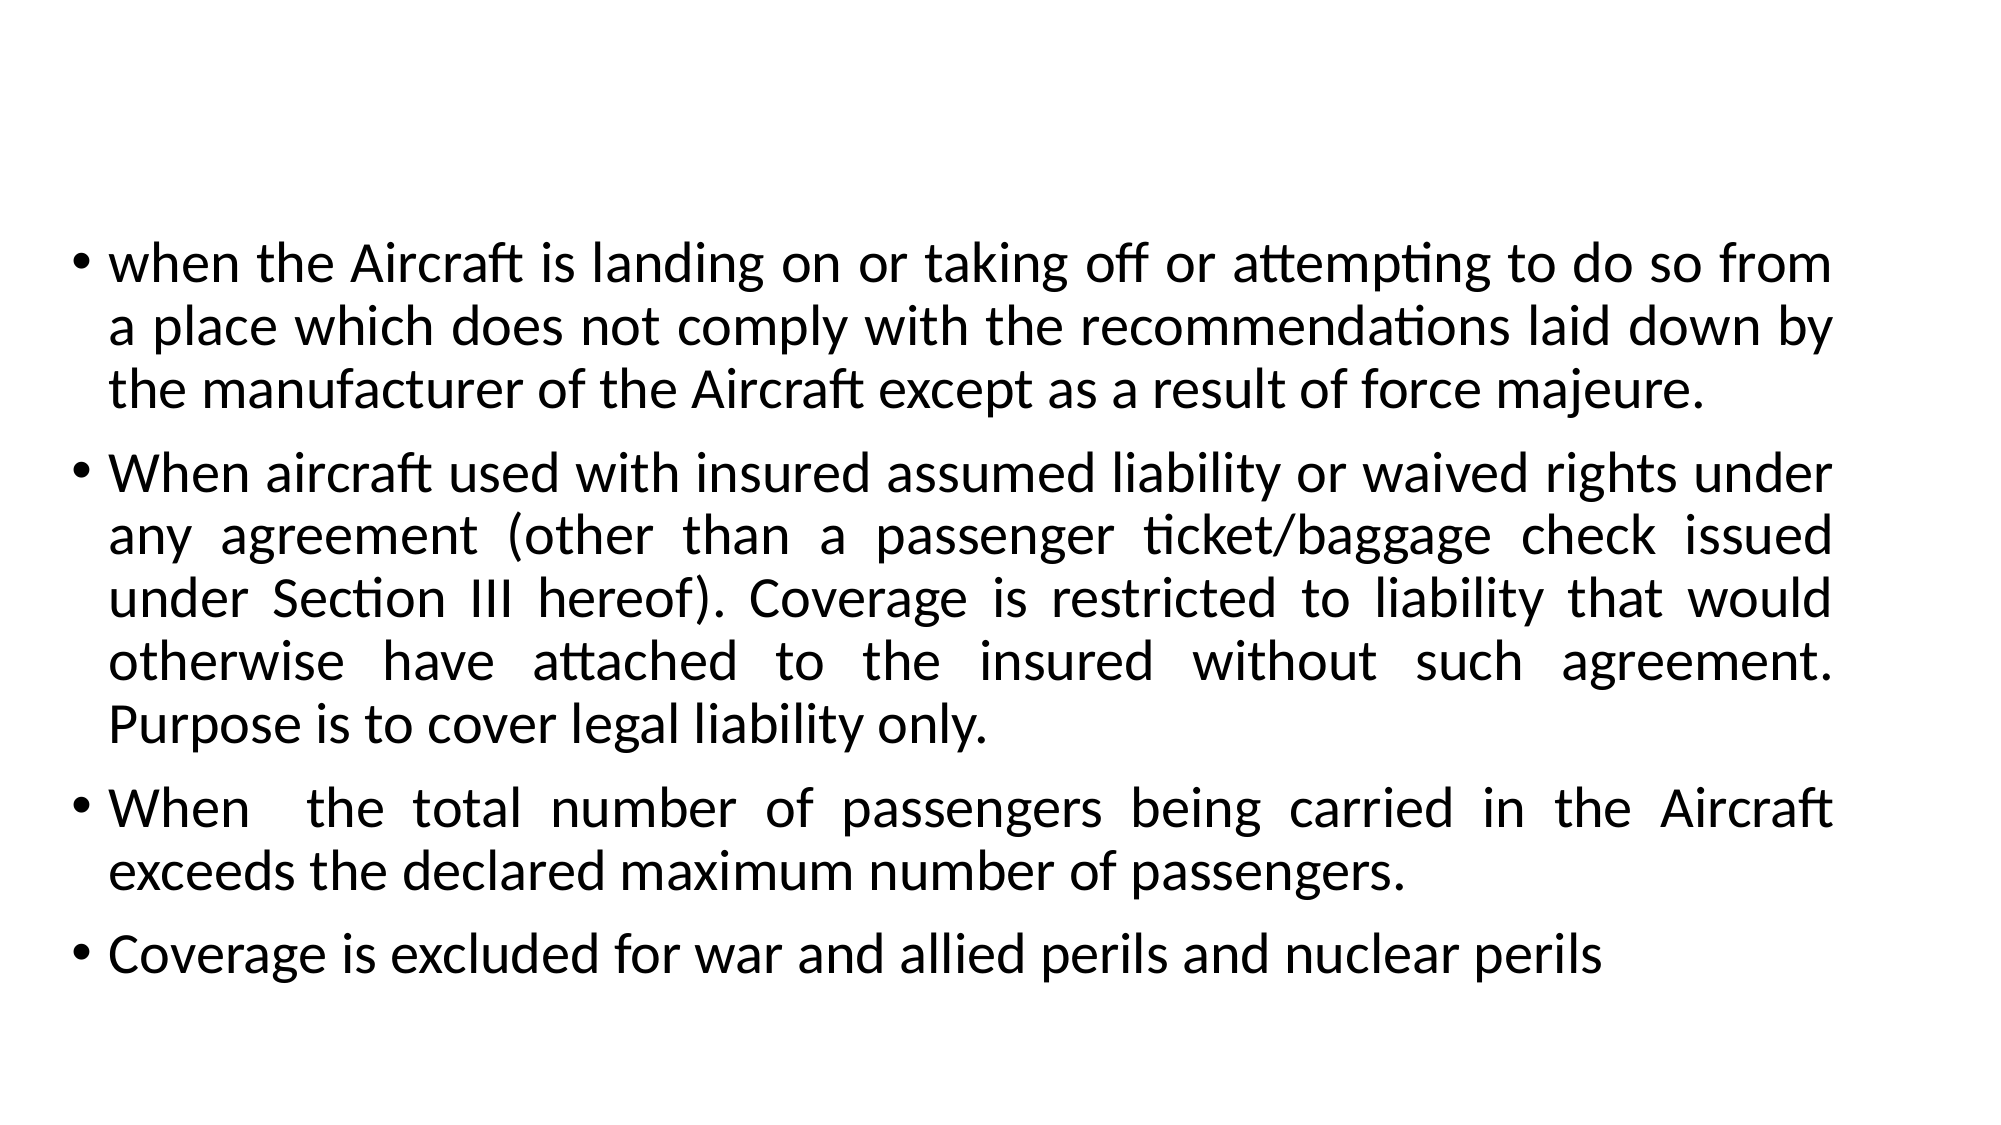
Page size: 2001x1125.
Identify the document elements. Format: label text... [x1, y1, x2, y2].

list when the Aircraft is landing on or taking off or attempting to do so from a place which does not comply with the recommendations laid down by the manufacturer of the Aircraft except as a result of force majeure. When aircraft used with insured assumed liability or waived rights under any agreement (other than a passenger ticket/baggage check issued under Section III hereof). Coverage is restricted to liability that would otherwise have attached to the insured without such agreement. Purpose is to cover legal liability only. When the total number of passengers being carried in the Aircraft exceeds the declared maximum number of passengers. Coverage is excluded for war and allied perils and nuclear perils [56, 224, 1850, 1000]
